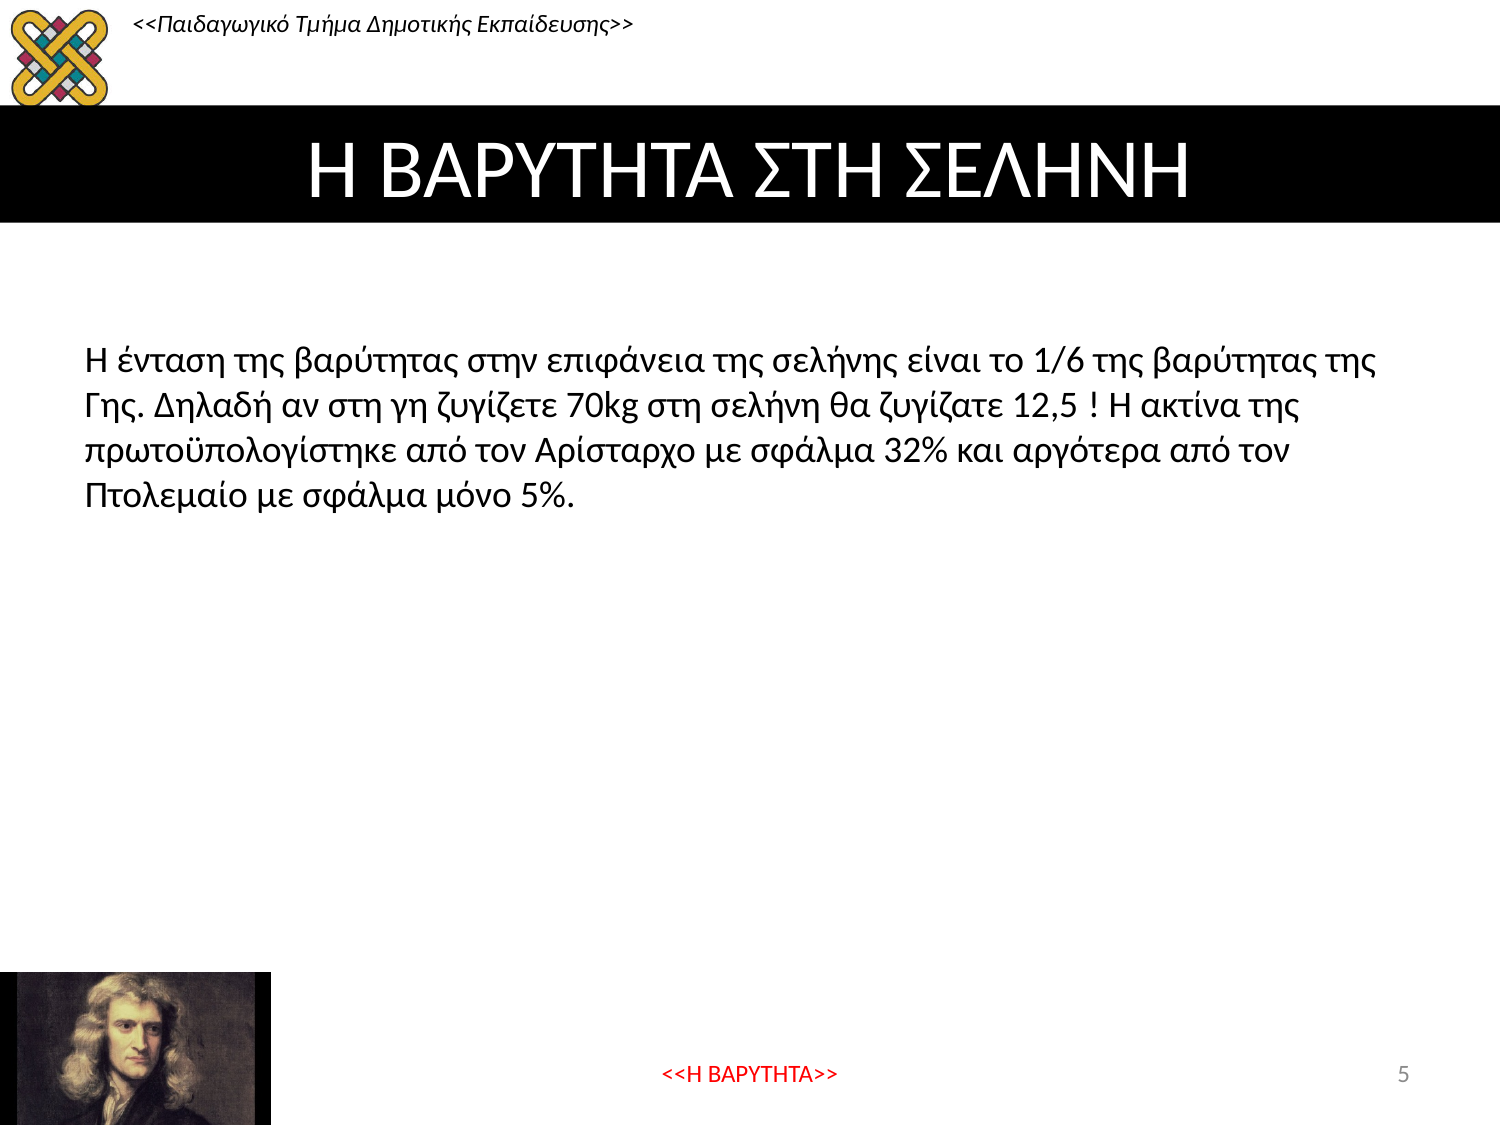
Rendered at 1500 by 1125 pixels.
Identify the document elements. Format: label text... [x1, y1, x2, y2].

picture [0, 972, 271, 1125]
footer <<Η ΒΑΡΎΤΗΤΑ>> [512, 1042, 988, 1103]
picture [0, 0, 118, 105]
title Η ΒΑΡΥΤΗΤΑ ΣΤΗ ΣΕΛΗΝΗ [0, 105, 1500, 223]
text_box Η ένταση της βαρύτητας στην επιφάνεια της σελήνης είναι το 1/6 της βαρύτητας της Γης. Δηλαδή αν στη γη ζυγίζετε 70kg στη σελήνη θα ζυγίζατε 12,5 ! Η ακτίνα της πρωτοϋπολογίστηκε από τον Αρίσταρχο με σφάλμα 32% και αργότερα από τον Πτολεμαίο με σφάλμα μόνο 5%. [70, 328, 1430, 523]
slide_number 5 [1074, 1042, 1425, 1103]
